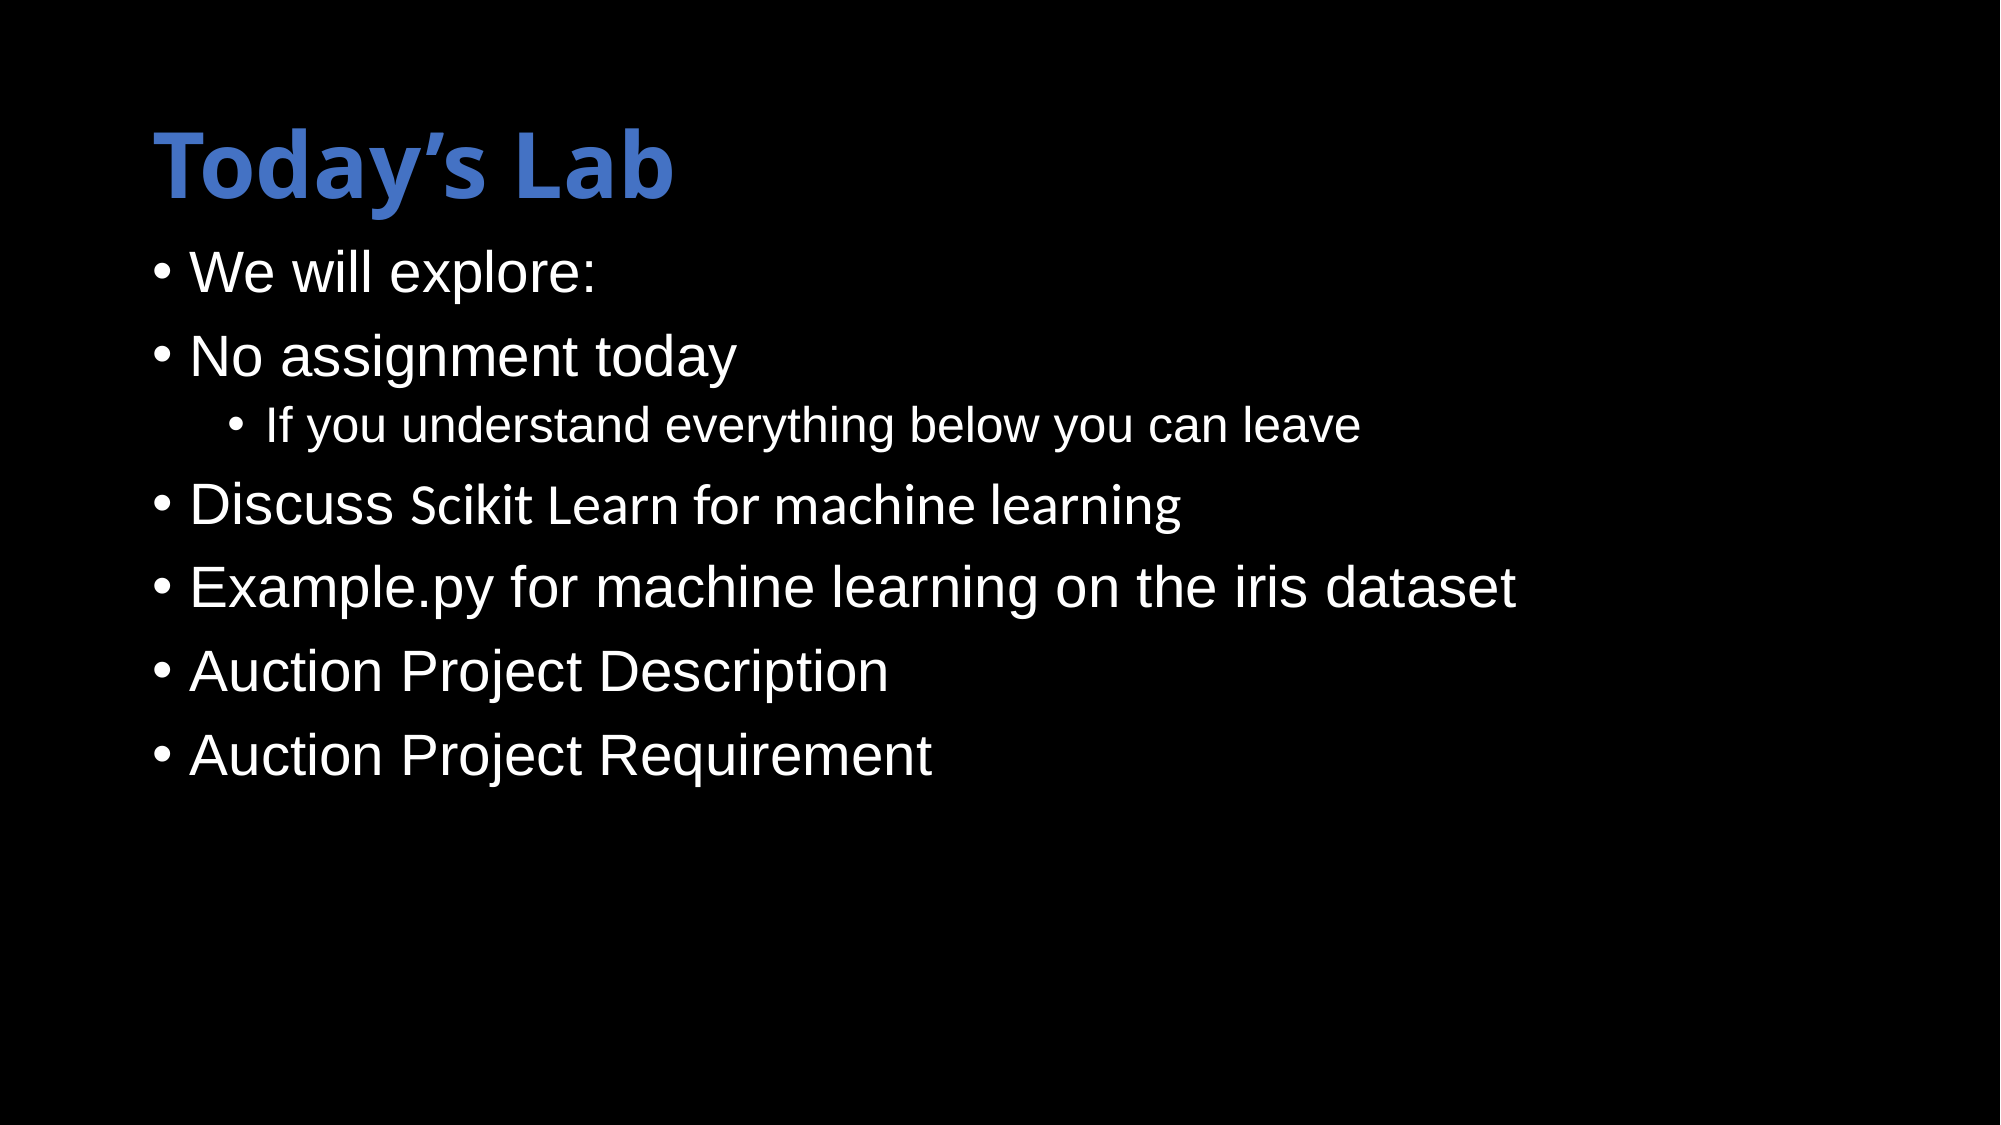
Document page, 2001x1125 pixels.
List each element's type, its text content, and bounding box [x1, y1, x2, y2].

list We will explore: No assignment today If you understand everything below you can leave Discuss Scikit Learn for machine learning Example.py for machine learning on the iris dataset Auction Project Description Auction Project Requirement [137, 234, 1863, 1083]
title Today’s Lab [137, 59, 1863, 234]
